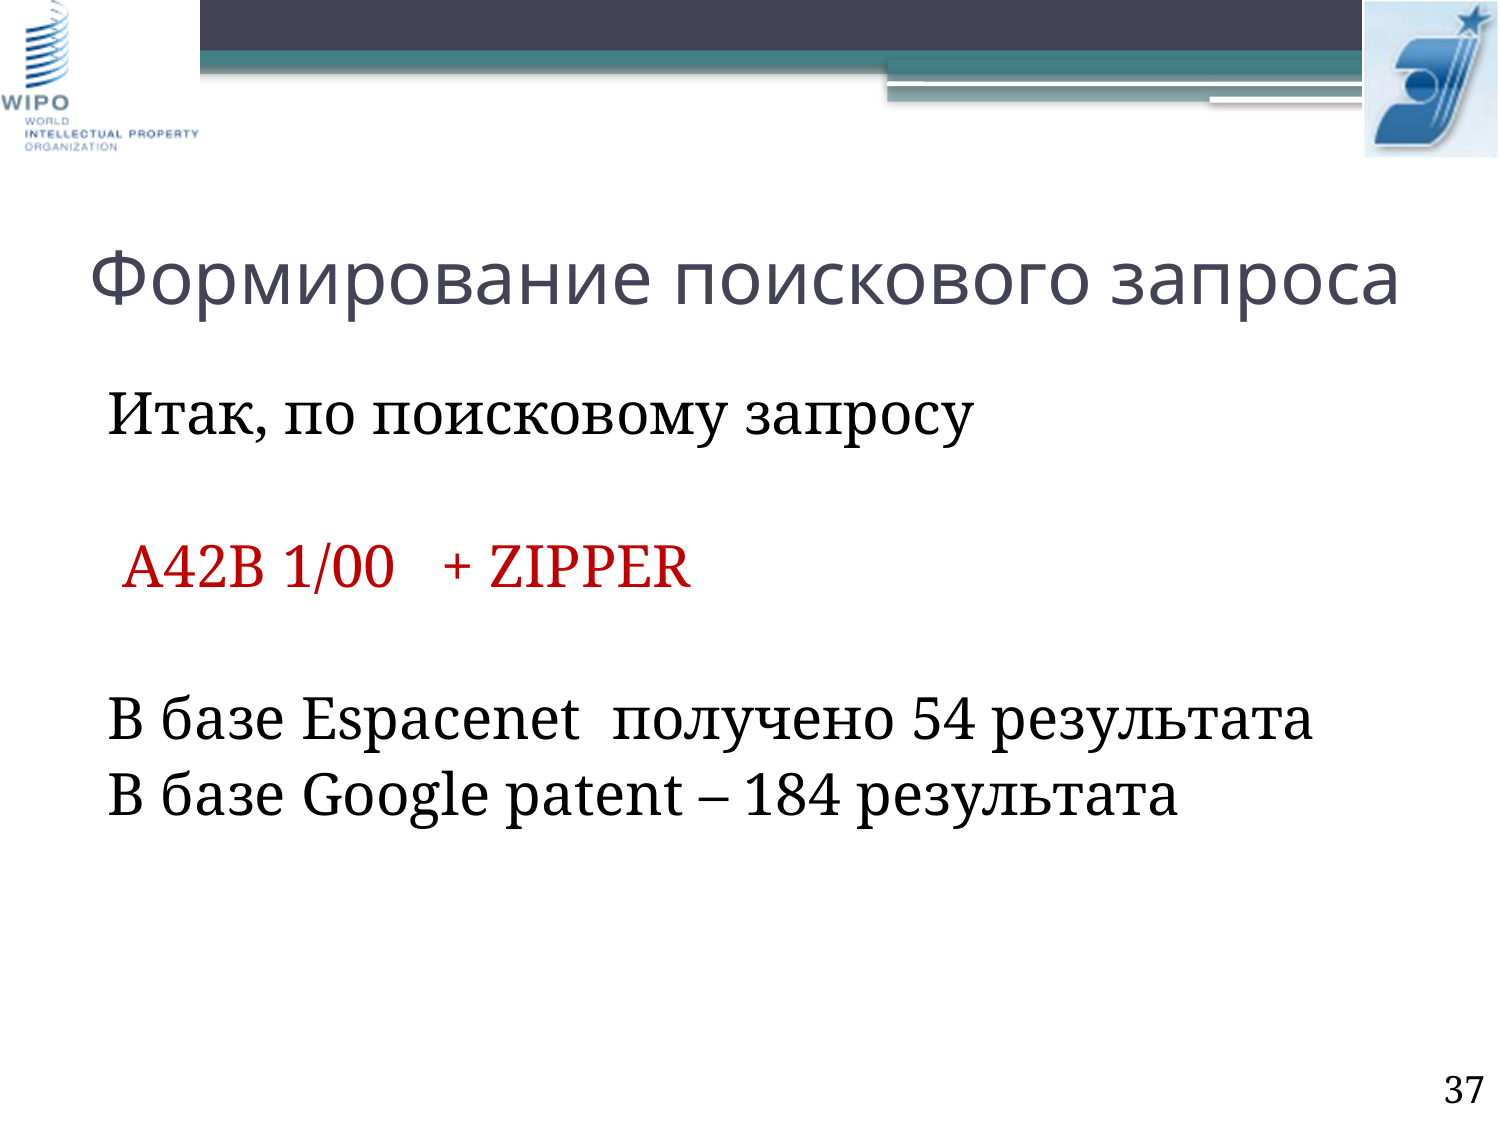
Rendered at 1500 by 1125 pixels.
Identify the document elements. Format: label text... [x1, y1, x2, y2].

list Итак, по поисковому запросу А42В 1/00 + ZIPPER В базе Espacenet получено 54 результата В базе Google patent – 184 результата [75, 368, 1425, 1079]
picture [0, 0, 200, 153]
picture [1362, 0, 1500, 161]
slide_number 37 [1374, 1065, 1500, 1125]
title Формирование поискового запроса [75, 187, 1425, 363]
